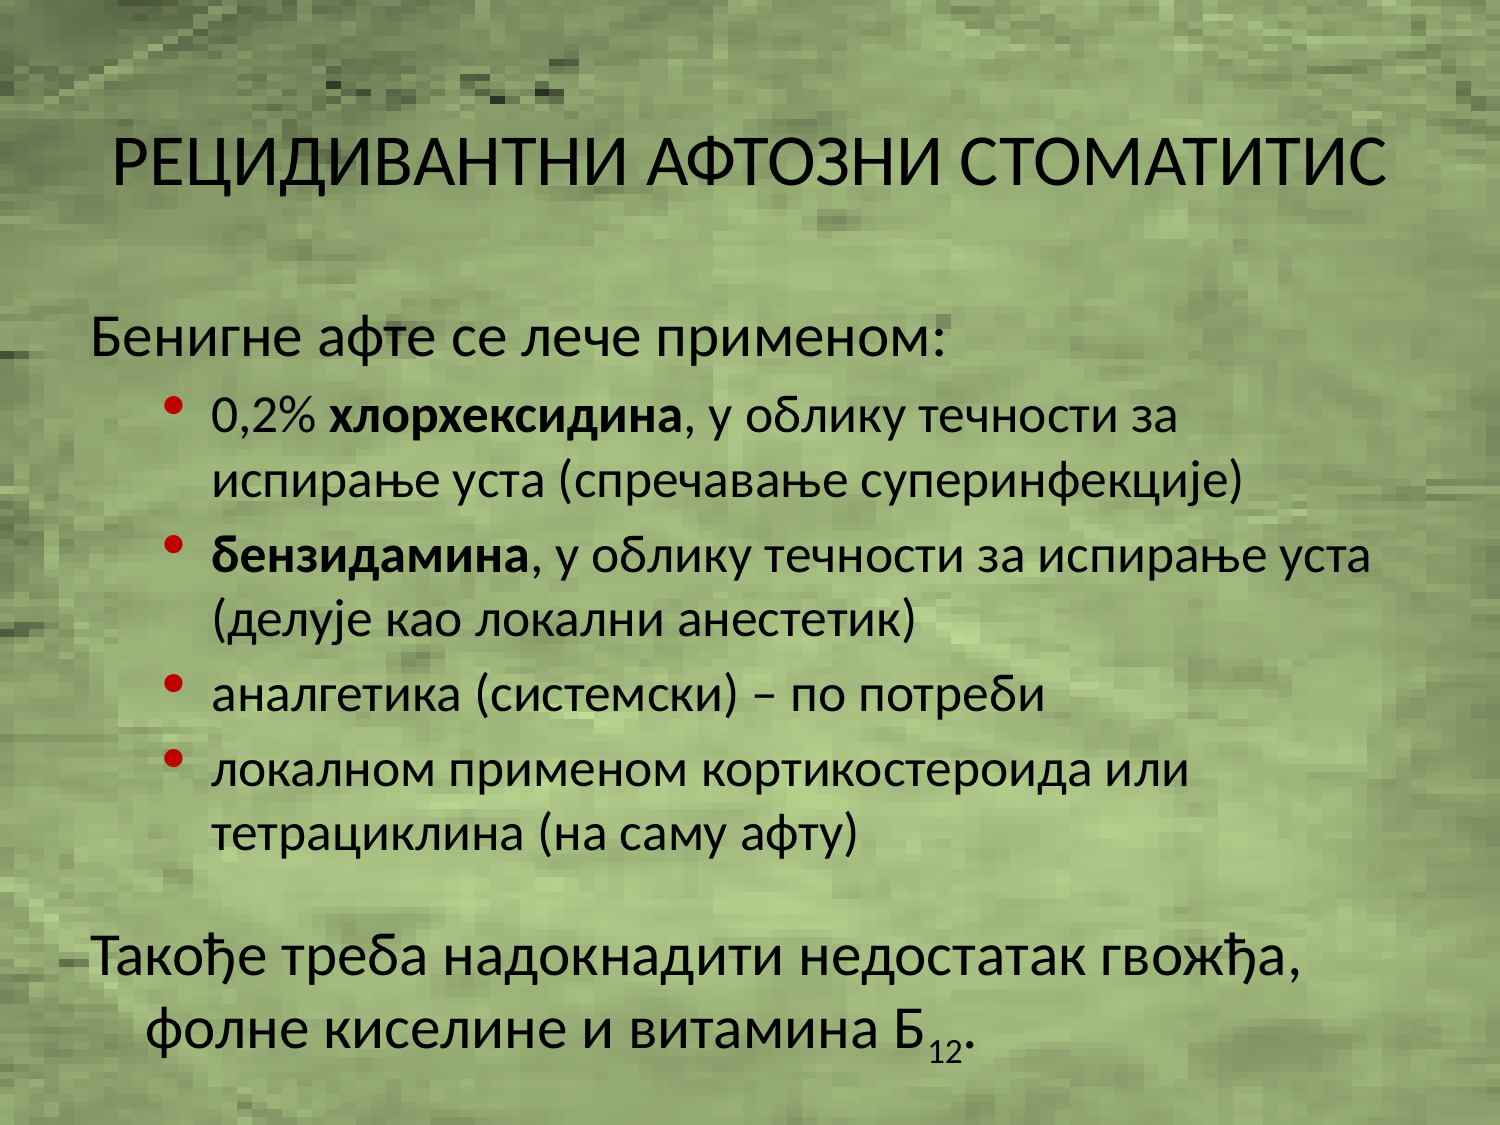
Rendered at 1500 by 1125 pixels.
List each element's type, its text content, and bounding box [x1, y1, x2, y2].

list Бенигне афте се лече применом: 0,2% хлорхексидина, у облику течности за испирање уста (спречавање суперинфекције) бензидамина, у облику течности за испирање уста (делује као локални анестетик) аналгетика (системски) – по потреби локалном применом кортикостероида или тетрациклина (на саму афту) Такође треба надокнадити недостатак гвожђа, фолне киселине и витамина Б12. [75, 287, 1425, 1080]
title РЕЦИДИВАНТНИ АФТОЗНИ СТОМАТИТИС [75, 62, 1425, 250]
